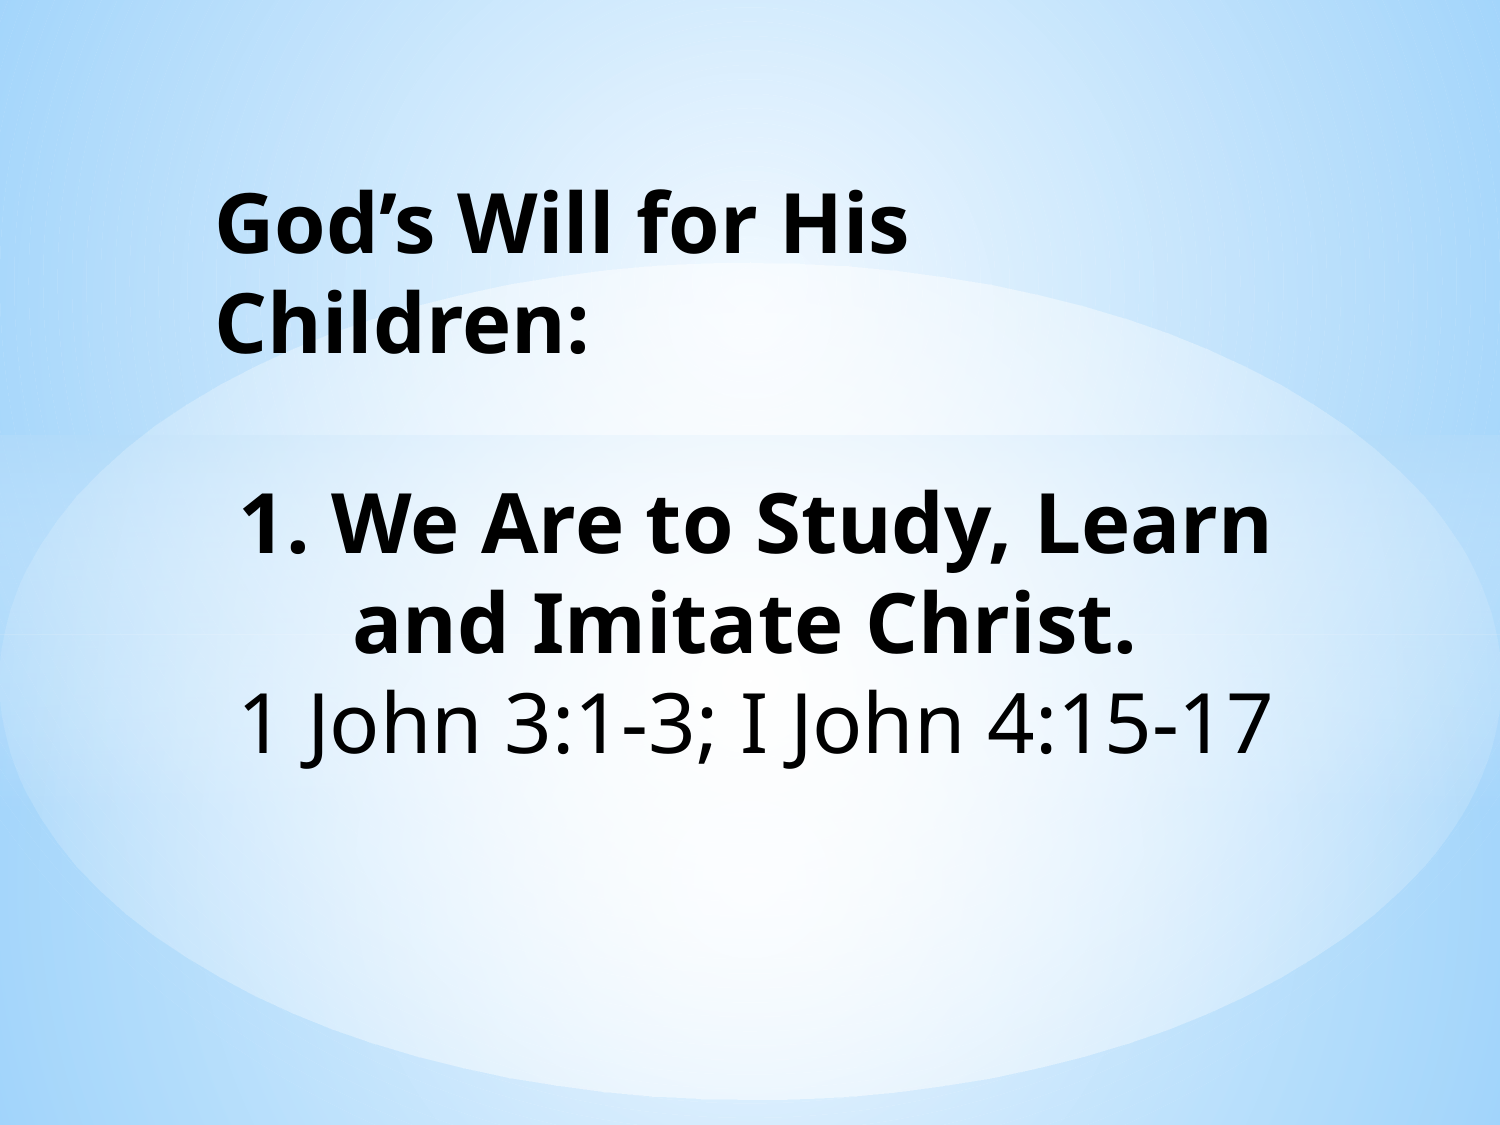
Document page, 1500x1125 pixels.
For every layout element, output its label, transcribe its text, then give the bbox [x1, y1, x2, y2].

text_box God’s Will for His Children: 1. We Are to Study, Learn and Imitate Christ. 1 John 3:1-3; I John 4:15-17 [199, 162, 1313, 778]
